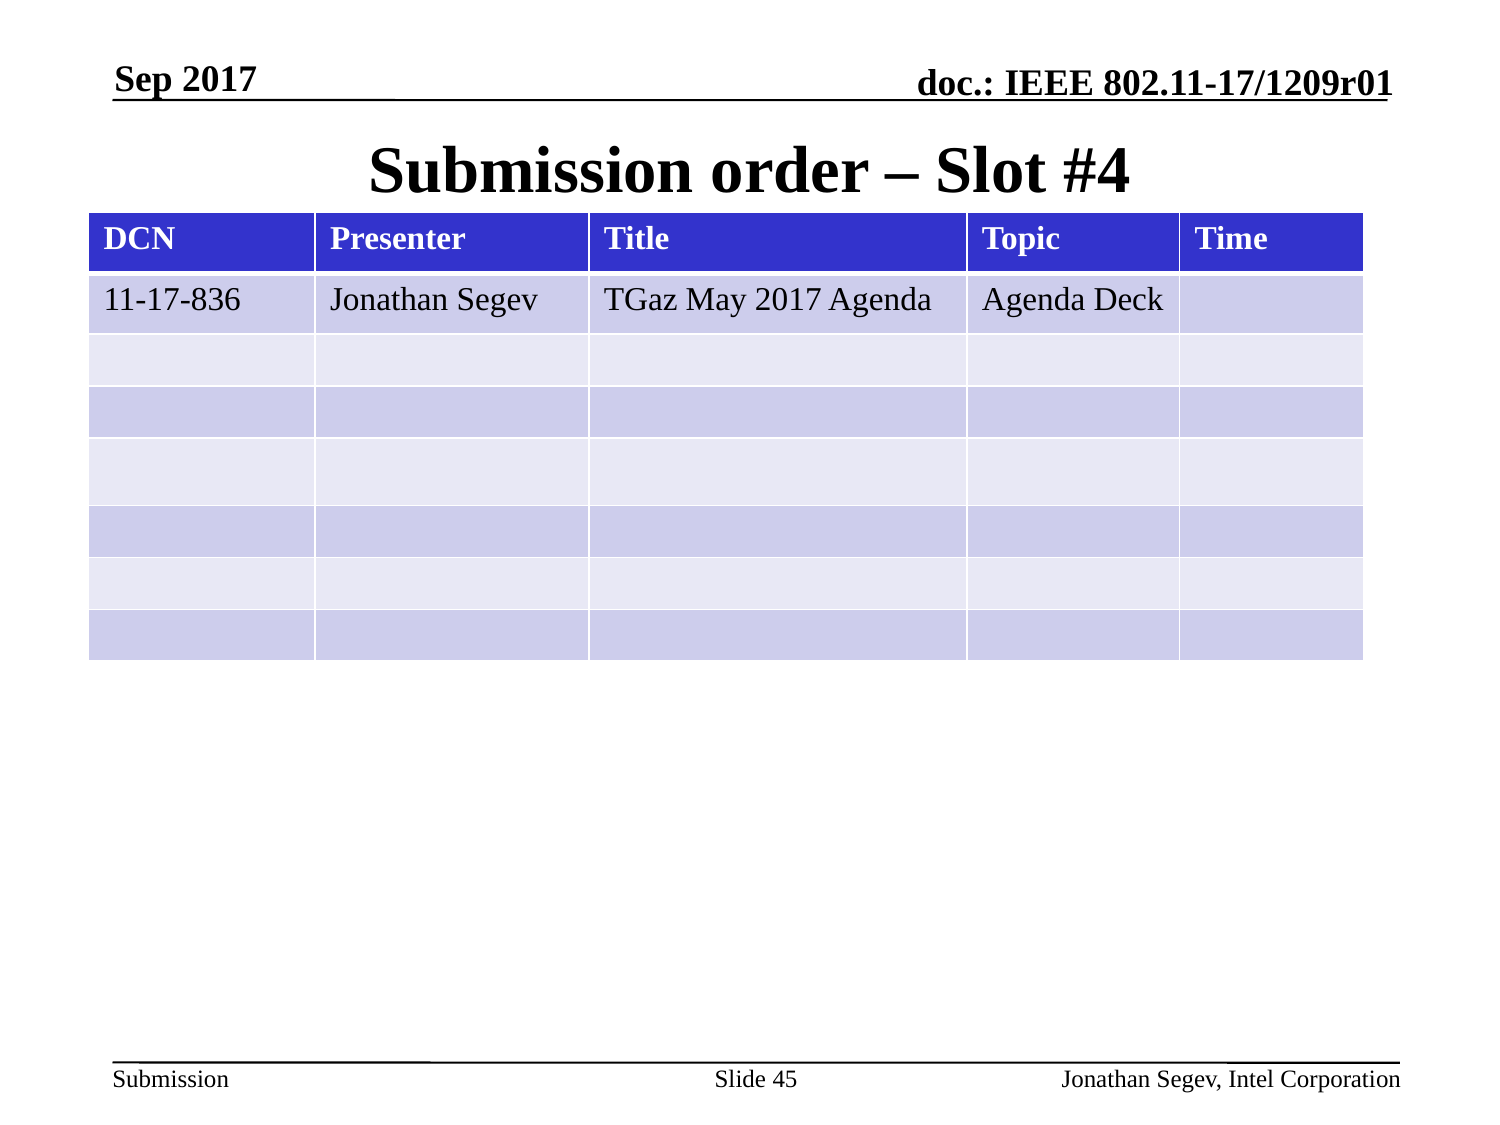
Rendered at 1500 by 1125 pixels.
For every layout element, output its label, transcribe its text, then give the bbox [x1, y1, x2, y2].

table_cell [968, 558, 1179, 609]
table_cell [89, 387, 314, 437]
table_cell [89, 610, 314, 660]
title Submission order – Slot #4 [112, 112, 1388, 221]
table_cell Jonathan Segev [316, 276, 588, 333]
table_cell [316, 610, 588, 660]
table_cell [590, 558, 966, 609]
table_cell [968, 439, 1179, 505]
table_cell [89, 335, 314, 385]
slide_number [114, 54, 423, 100]
slide_number Slide 45 [712, 1061, 800, 1123]
table_cell [968, 387, 1179, 437]
footer Jonathan Segev, Intel Corporation [878, 1061, 1402, 1093]
table_cell [89, 506, 314, 557]
table_header Topic [968, 213, 1179, 271]
table_cell [89, 439, 314, 505]
table_cell [590, 439, 966, 505]
table_cell [590, 506, 966, 557]
table_cell TGaz May 2017 Agenda [590, 276, 966, 333]
table_header Title [590, 213, 966, 271]
table_cell Agenda Deck [968, 276, 1179, 333]
table_cell [316, 439, 588, 505]
table_cell [968, 506, 1179, 557]
table_cell [316, 387, 588, 437]
table_cell [316, 558, 588, 609]
table_cell [1180, 558, 1363, 609]
table_cell [1180, 387, 1363, 437]
table_cell [590, 335, 966, 385]
table_cell [968, 610, 1179, 660]
table_header DCN [89, 213, 314, 271]
table_cell [316, 506, 588, 557]
table_header Presenter [316, 213, 588, 271]
table_cell [968, 335, 1179, 385]
table_cell [590, 387, 966, 437]
table_cell 11-17-836 [89, 276, 314, 333]
table_header Time [1180, 213, 1363, 271]
table_cell [1180, 276, 1363, 333]
table_cell [316, 335, 588, 385]
table_cell [1180, 610, 1363, 660]
table_cell [1180, 335, 1363, 385]
table_cell [590, 610, 966, 660]
table_cell [1180, 506, 1363, 557]
table_cell [89, 558, 314, 609]
table_cell [1180, 439, 1363, 505]
